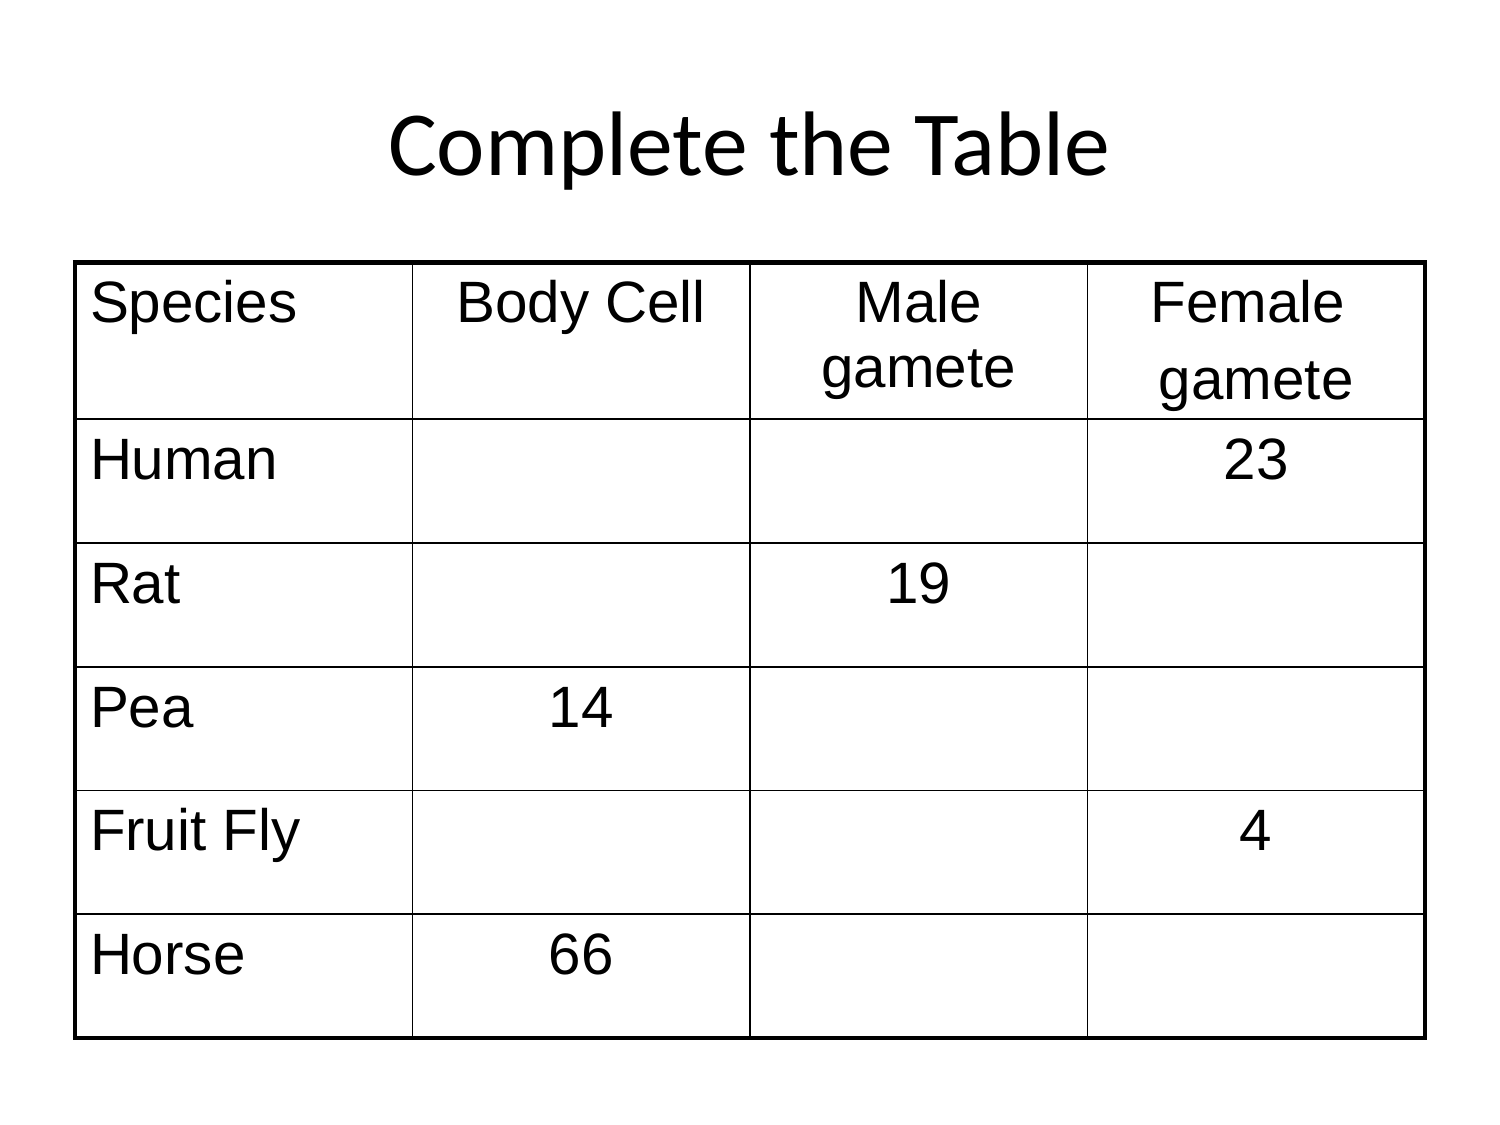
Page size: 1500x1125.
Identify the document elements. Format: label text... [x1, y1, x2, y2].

table_cell Horse [77, 915, 412, 1036]
title Complete the Table [75, 45, 1425, 233]
table_cell [751, 420, 1087, 542]
table_cell Fruit Fly [77, 791, 412, 913]
table_cell [413, 791, 749, 913]
table_header Body Cell [413, 265, 749, 418]
table_cell 19 [751, 544, 1087, 666]
table_header Female gamete [1088, 265, 1423, 418]
table_cell [413, 544, 749, 666]
table_cell Rat [77, 544, 412, 666]
table_cell Pea [77, 668, 412, 790]
table_cell Human [77, 420, 412, 542]
table_cell [751, 668, 1087, 790]
table_cell [413, 420, 749, 542]
table_header Male gamete [751, 265, 1087, 418]
table_cell [1088, 668, 1423, 790]
table_cell [751, 791, 1087, 913]
table_cell [1088, 915, 1423, 1036]
table_header Species [77, 265, 412, 418]
table_cell 66 [413, 915, 749, 1036]
table_cell [1088, 544, 1423, 666]
table_cell 23 [1088, 420, 1423, 542]
table_cell 14 [413, 668, 749, 790]
table_cell [751, 915, 1087, 1036]
table_cell 4 [1088, 791, 1423, 913]
